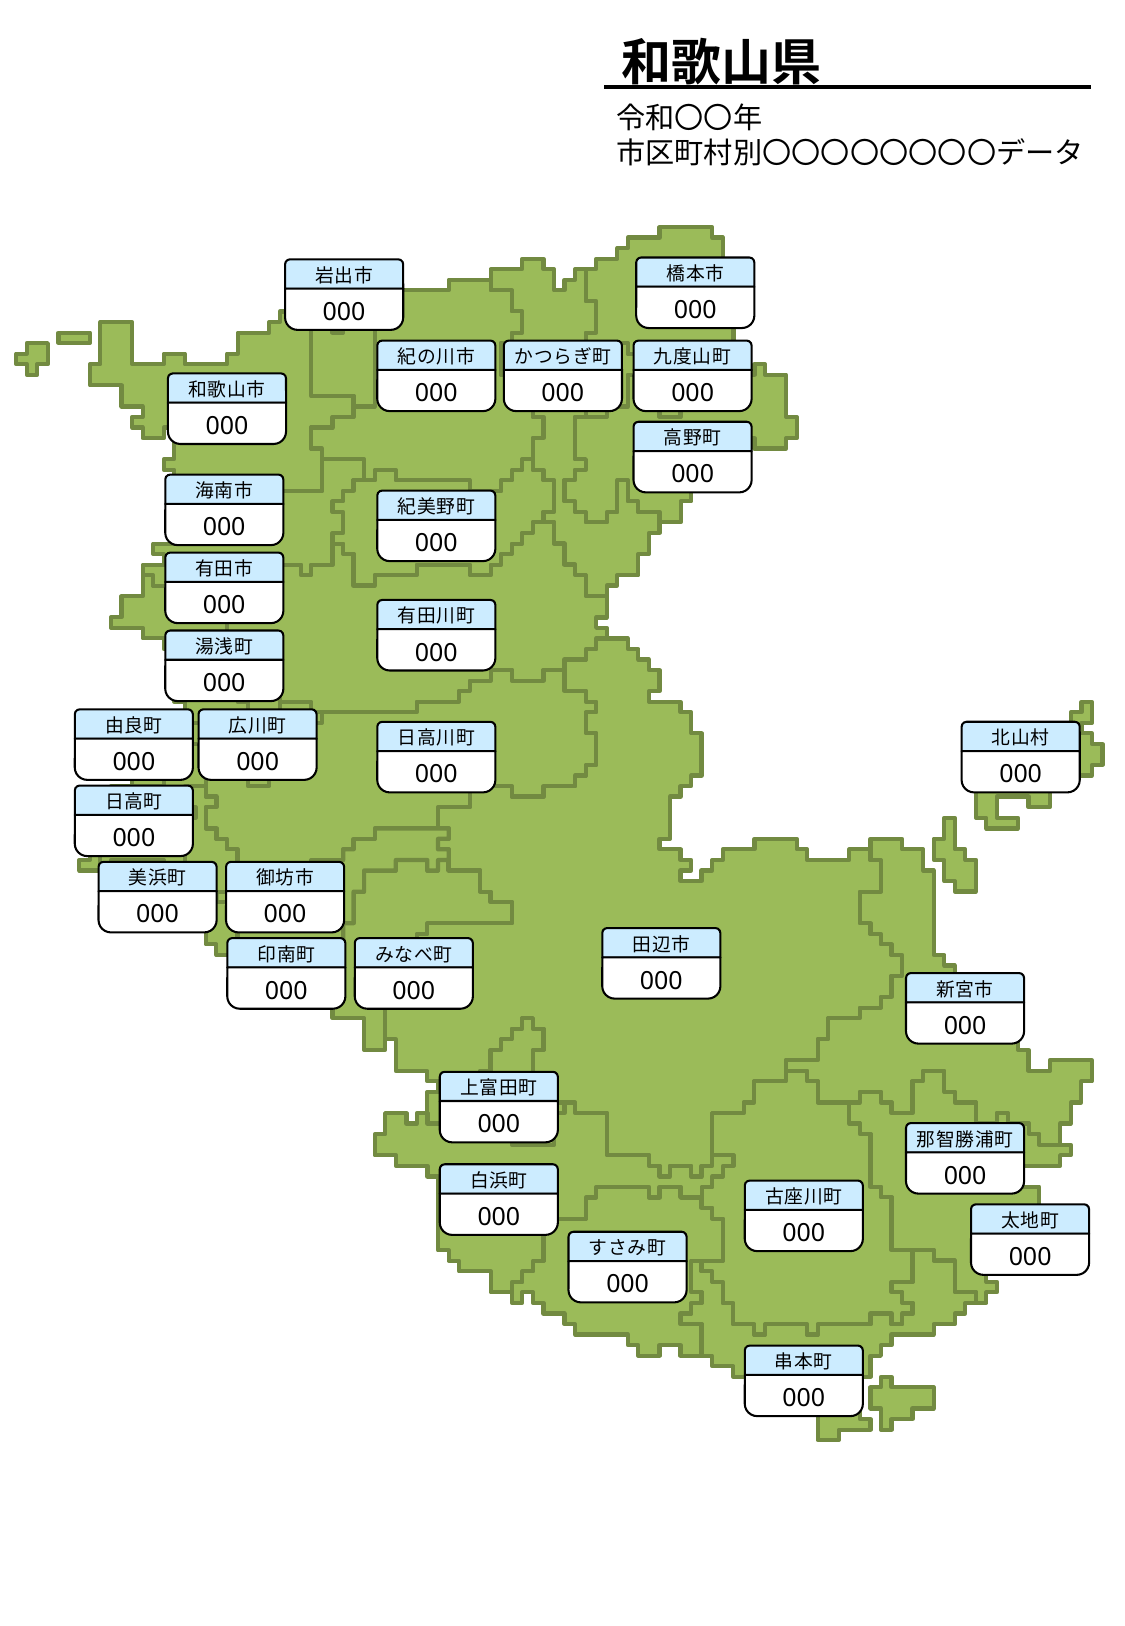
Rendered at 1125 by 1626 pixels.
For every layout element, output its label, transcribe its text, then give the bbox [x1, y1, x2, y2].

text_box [165, 630, 284, 702]
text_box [635, 257, 755, 329]
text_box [227, 938, 346, 1009]
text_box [970, 1204, 1090, 1276]
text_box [602, 927, 721, 999]
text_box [377, 340, 496, 412]
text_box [74, 709, 194, 781]
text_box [503, 340, 623, 412]
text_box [439, 1071, 559, 1143]
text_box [439, 1164, 559, 1236]
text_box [744, 1180, 864, 1252]
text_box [225, 861, 345, 933]
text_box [961, 721, 1080, 793]
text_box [74, 785, 194, 857]
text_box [905, 1122, 1025, 1194]
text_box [633, 421, 752, 493]
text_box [15, 226, 1103, 1441]
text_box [165, 474, 284, 546]
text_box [198, 709, 317, 781]
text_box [633, 340, 752, 412]
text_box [377, 599, 496, 671]
text_box 和歌山県 [606, 22, 837, 85]
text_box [354, 937, 474, 1009]
text_box 令和〇〇年 市区町村別〇〇〇〇〇〇〇〇データ [601, 91, 1100, 177]
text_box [377, 490, 496, 562]
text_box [905, 972, 1025, 1044]
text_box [165, 552, 284, 624]
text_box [377, 721, 496, 793]
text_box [744, 1345, 864, 1417]
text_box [568, 1231, 687, 1303]
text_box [167, 373, 287, 445]
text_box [98, 861, 217, 933]
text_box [284, 259, 404, 331]
